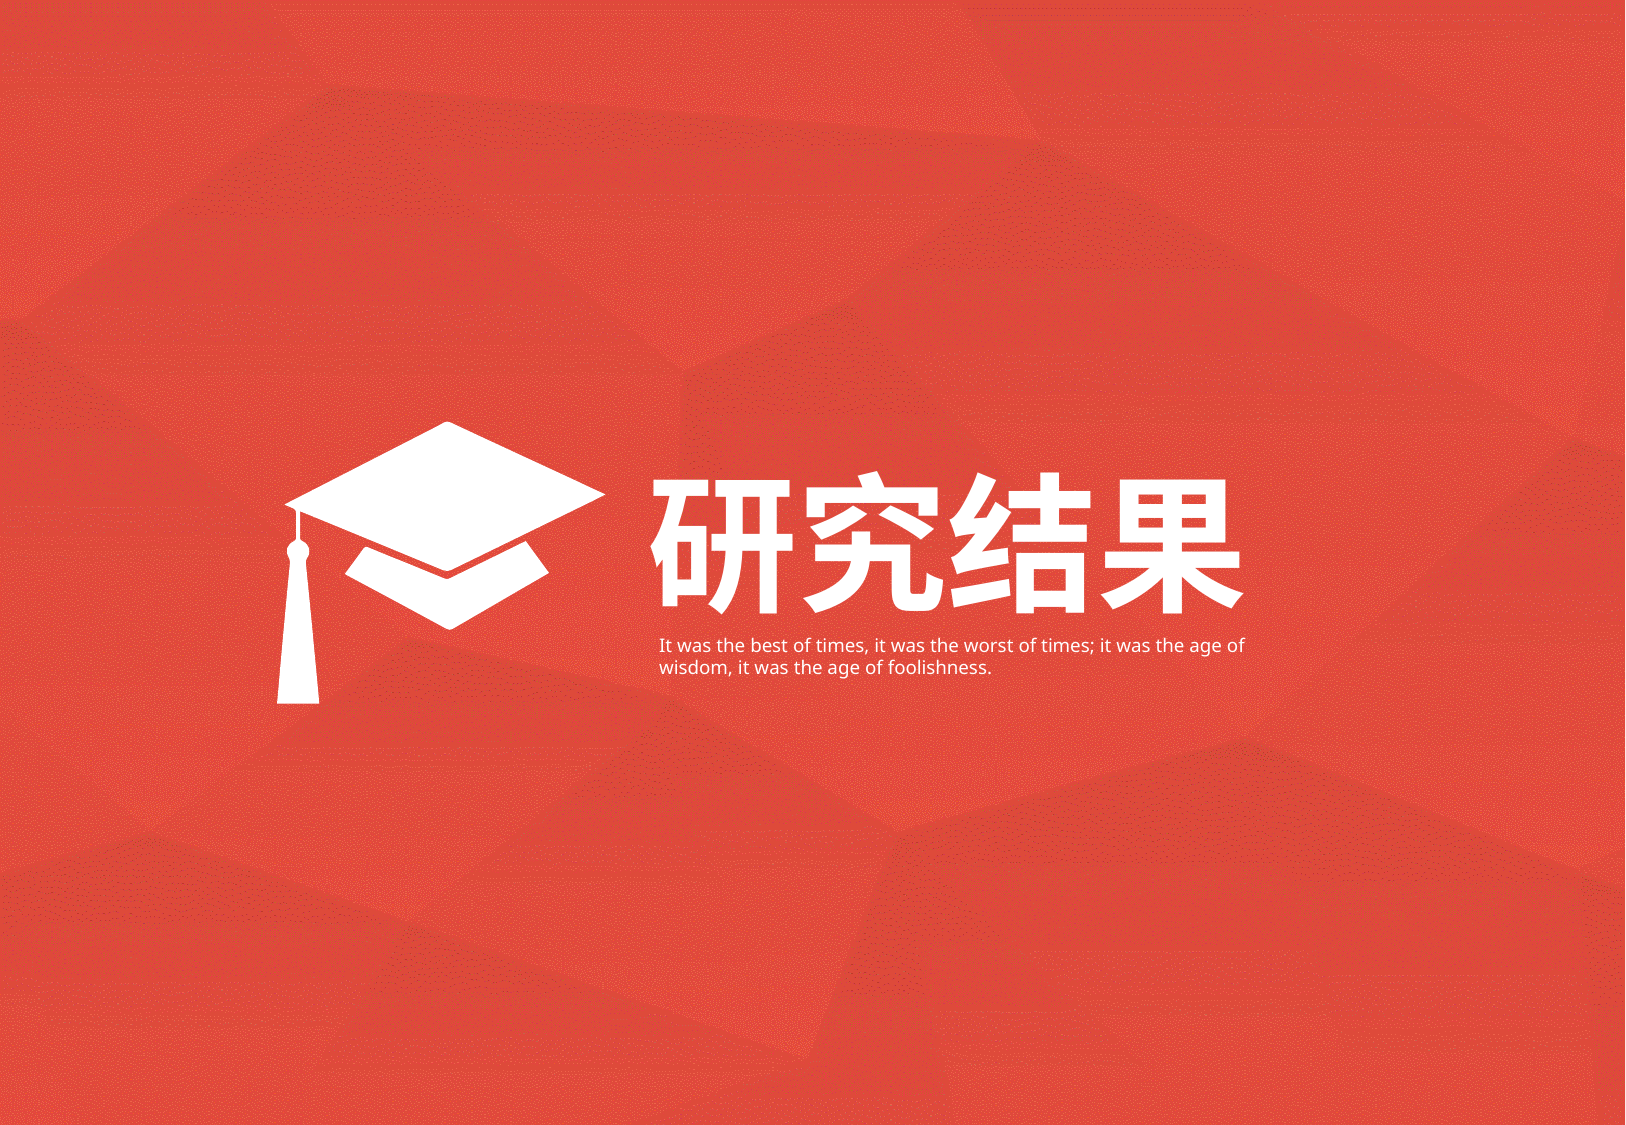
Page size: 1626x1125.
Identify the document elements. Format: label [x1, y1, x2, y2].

picture [0, 0, 1626, 1125]
text_box [276, 421, 1349, 704]
